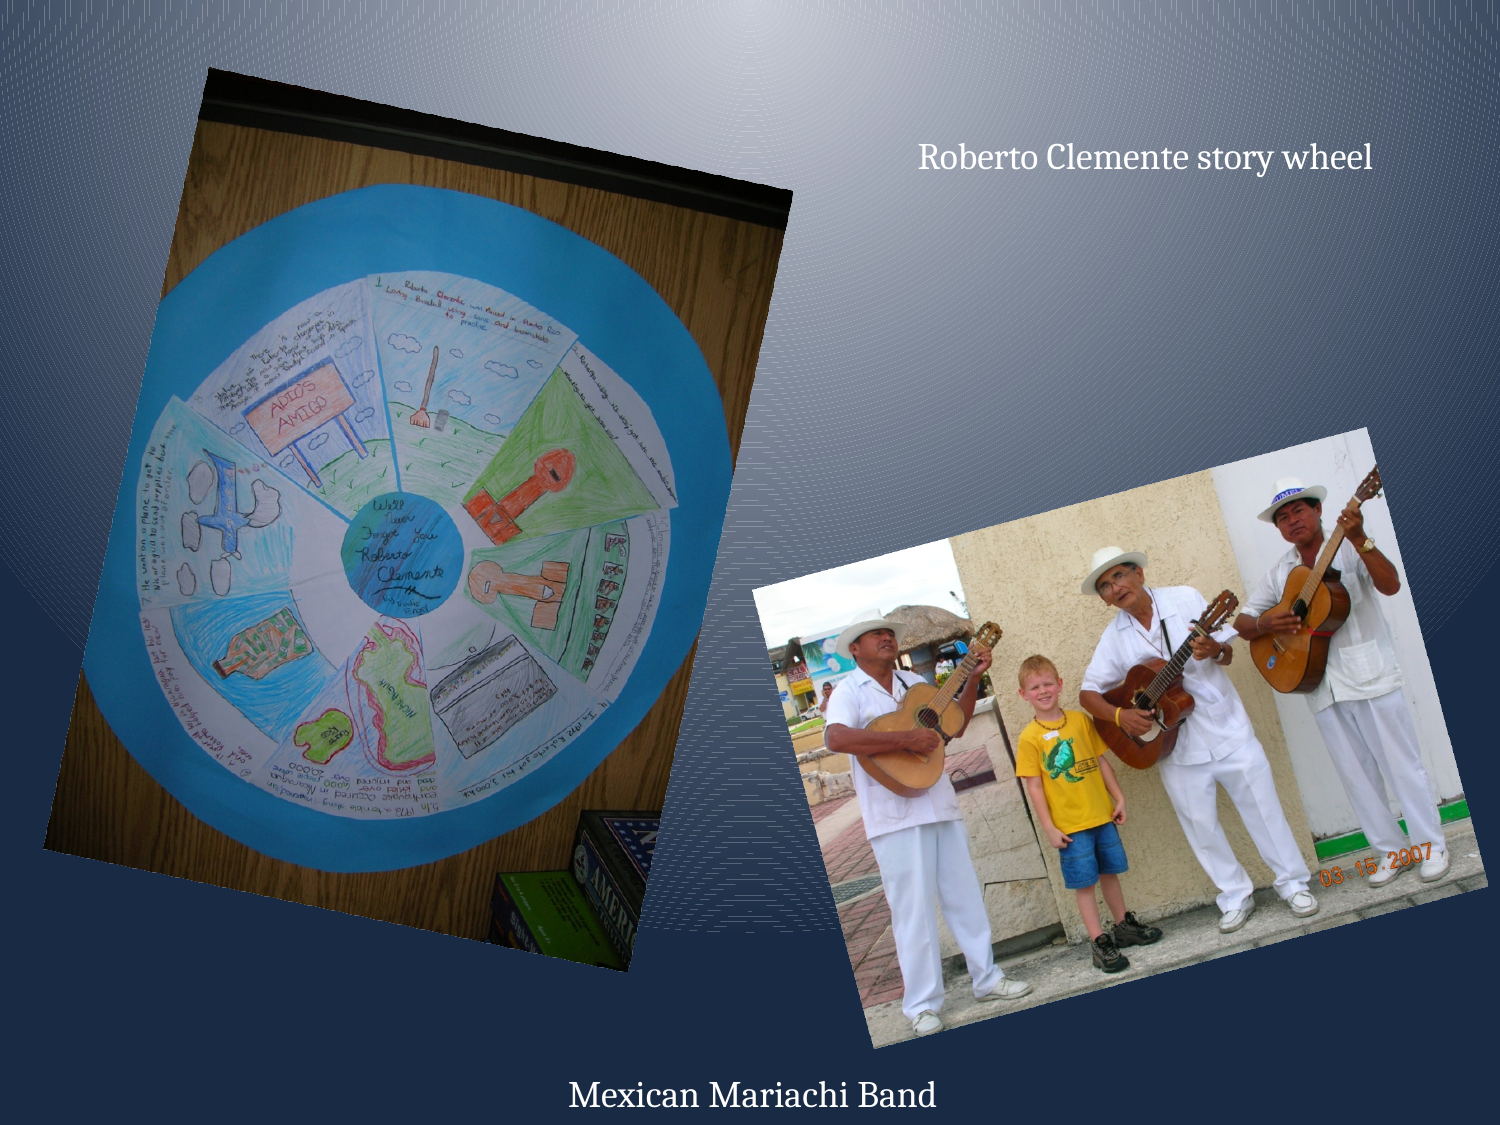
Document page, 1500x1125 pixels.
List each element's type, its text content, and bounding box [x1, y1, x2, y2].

text_box Roberto Clemente story wheel [902, 124, 1389, 185]
picture [18, 68, 1488, 1048]
text_box Mexican Mariachi Band [553, 1062, 953, 1123]
